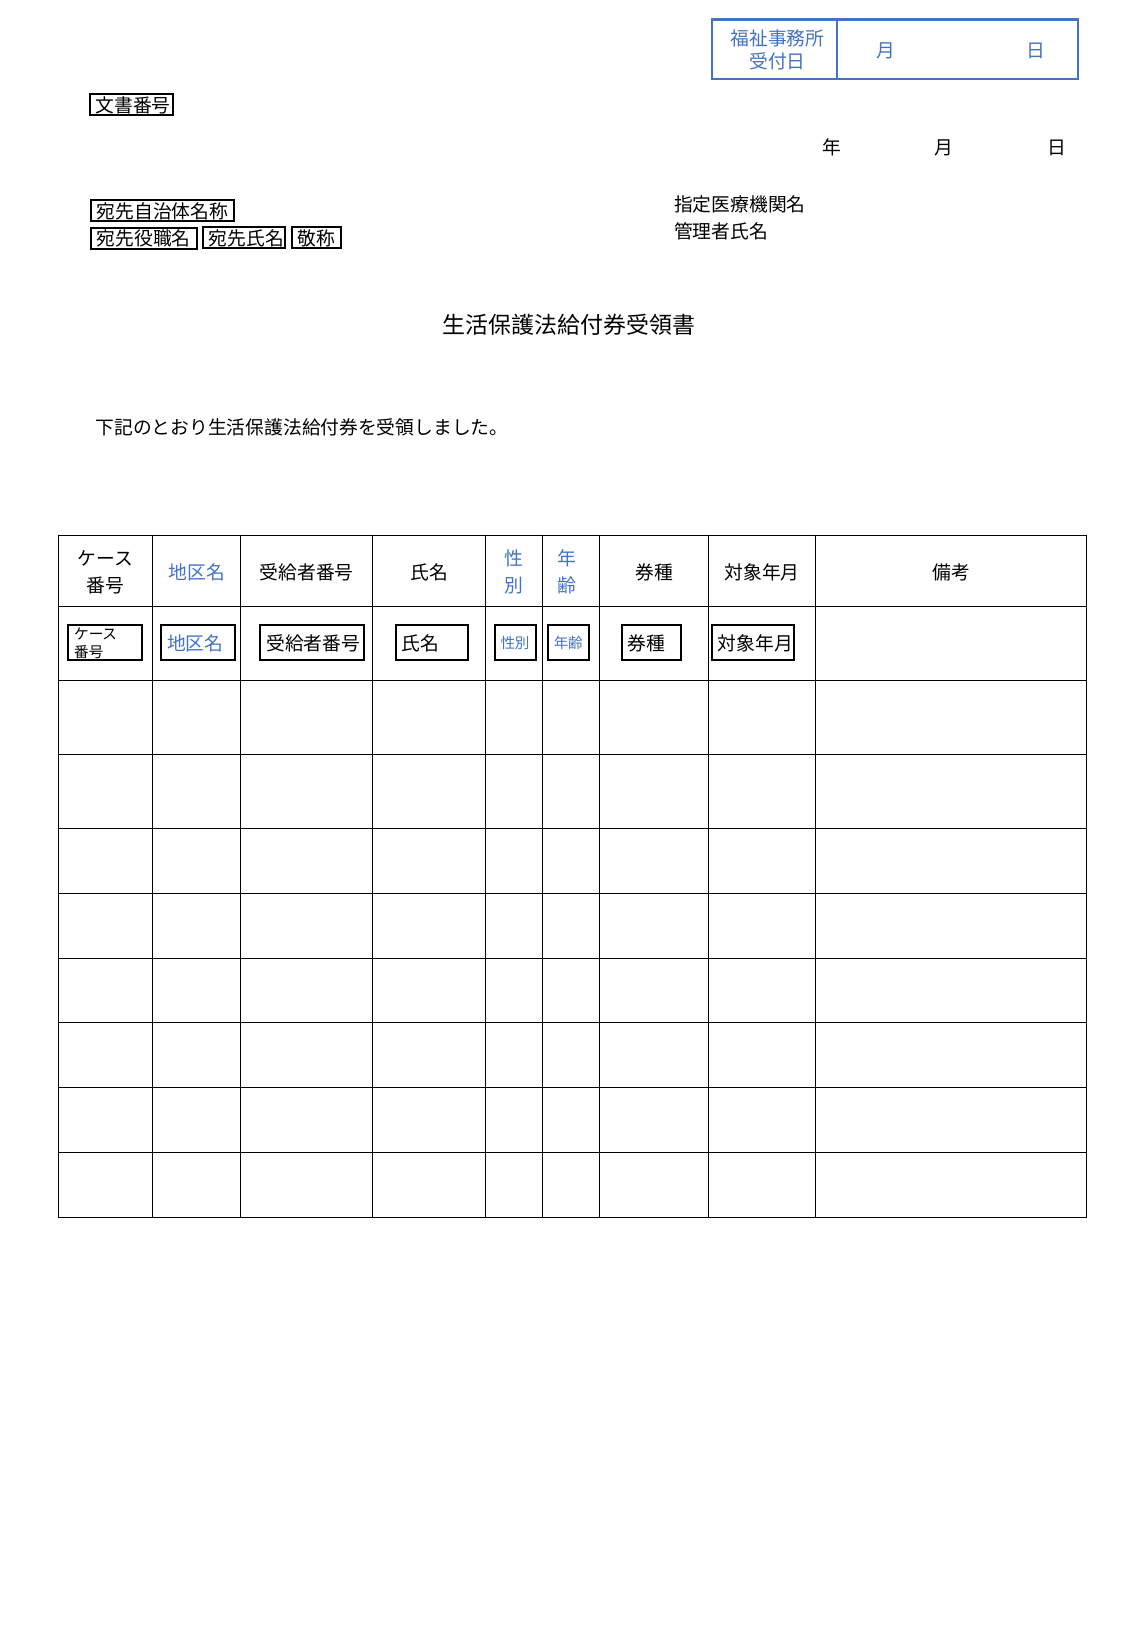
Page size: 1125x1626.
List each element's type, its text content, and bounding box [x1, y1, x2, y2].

text_box 年齢 [547, 624, 590, 661]
table_cell [816, 681, 1086, 754]
table_cell [153, 1023, 240, 1087]
table_header 性別 [486, 536, 542, 606]
table_cell [816, 959, 1086, 1022]
table_cell [241, 1023, 372, 1087]
text_box 地区名 [160, 624, 236, 661]
table_cell [241, 755, 372, 828]
table_cell [600, 755, 708, 828]
table_cell [709, 755, 815, 828]
table_cell [153, 829, 240, 893]
table_cell [486, 1153, 542, 1217]
table_cell [600, 894, 708, 958]
table_cell [543, 607, 599, 680]
table_cell [59, 959, 152, 1022]
table_cell [486, 829, 542, 893]
table_cell [59, 1023, 152, 1087]
table_cell [373, 681, 485, 754]
table_cell [59, 894, 152, 958]
text_box 文書番号 [89, 93, 174, 116]
table_cell [543, 755, 599, 828]
table_cell [153, 959, 240, 1022]
table_cell [543, 1153, 599, 1217]
table_cell [373, 959, 485, 1022]
table_cell [600, 1153, 708, 1217]
table_cell [486, 1023, 542, 1087]
table_cell [543, 959, 599, 1022]
table_cell [600, 681, 708, 754]
table_cell [486, 755, 542, 828]
table_cell [241, 894, 372, 958]
table_cell [373, 755, 485, 828]
text_box 性別 [494, 624, 537, 661]
table_cell [600, 607, 708, 680]
table_cell [600, 829, 708, 893]
table_cell [543, 1088, 599, 1152]
table_cell [816, 1088, 1086, 1152]
table_header 年齢 [543, 536, 599, 606]
text_box 年 月 日 [815, 133, 1005, 162]
text_box 指定医療機関名 [667, 192, 811, 215]
table_cell [816, 1023, 1086, 1087]
table_cell [816, 829, 1086, 893]
table_cell [153, 681, 240, 754]
table_cell [486, 681, 542, 754]
table_cell [59, 1153, 152, 1217]
table_cell [816, 894, 1086, 958]
table_cell [373, 829, 485, 893]
text_box 管理者氏名 [667, 220, 776, 243]
table_cell [816, 1153, 1086, 1217]
text_box ケース 番号 [67, 624, 143, 661]
text_box 下記のとおり生活保護法給付券を受領しました。 [89, 415, 1037, 438]
table_cell [709, 1153, 815, 1217]
table_cell [241, 1153, 372, 1217]
table_cell [59, 755, 152, 828]
table_cell [241, 829, 372, 893]
table_header 受給者番号 [241, 536, 372, 606]
table_header 地区名 [153, 536, 240, 606]
table_cell [600, 1088, 708, 1152]
table_cell [153, 1088, 240, 1152]
table_header 対象年月 [709, 536, 815, 606]
table_cell [59, 1088, 152, 1152]
table_cell [543, 681, 599, 754]
table_cell [153, 607, 240, 680]
table_cell [486, 894, 542, 958]
table_cell [241, 1088, 372, 1152]
table_cell [709, 607, 815, 680]
table_cell [709, 1088, 815, 1152]
table_cell [241, 959, 372, 1022]
table_cell [600, 959, 708, 1022]
table_cell [486, 959, 542, 1022]
table_cell [373, 1088, 485, 1152]
table_cell [486, 607, 542, 680]
table_cell [486, 1088, 542, 1152]
table_cell [59, 681, 152, 754]
table_header 券種 [600, 536, 708, 606]
table_cell [543, 1023, 599, 1087]
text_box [711, 19, 1079, 80]
table_cell [59, 829, 152, 893]
table_cell [600, 1023, 708, 1087]
table_cell [153, 755, 240, 828]
text_box 生活保護法給付券受領書 [96, 302, 1042, 346]
table_cell [543, 894, 599, 958]
table_cell [709, 959, 815, 1022]
table_cell [709, 1023, 815, 1087]
table_cell [709, 681, 815, 754]
table_cell [709, 829, 815, 893]
table_cell [373, 894, 485, 958]
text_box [90, 200, 342, 249]
table_cell [816, 755, 1086, 828]
table_cell [373, 607, 485, 680]
table_cell [816, 607, 1086, 680]
table_cell [543, 829, 599, 893]
table_cell [59, 607, 152, 680]
table_header 氏名 [373, 536, 485, 606]
table_cell [373, 1023, 485, 1087]
text_box 受給者番号 [259, 624, 365, 661]
table_header 備考 [816, 536, 1086, 606]
text_box 券種 [621, 624, 682, 661]
table_cell [709, 894, 815, 958]
table_header ケース番号 [59, 536, 152, 606]
table_cell [153, 894, 240, 958]
text_box 対象年月 [711, 624, 795, 661]
table_cell [241, 607, 372, 680]
table_cell [373, 1153, 485, 1217]
table_cell [241, 681, 372, 754]
table_cell [153, 1153, 240, 1217]
text_box 氏名 [395, 624, 469, 661]
